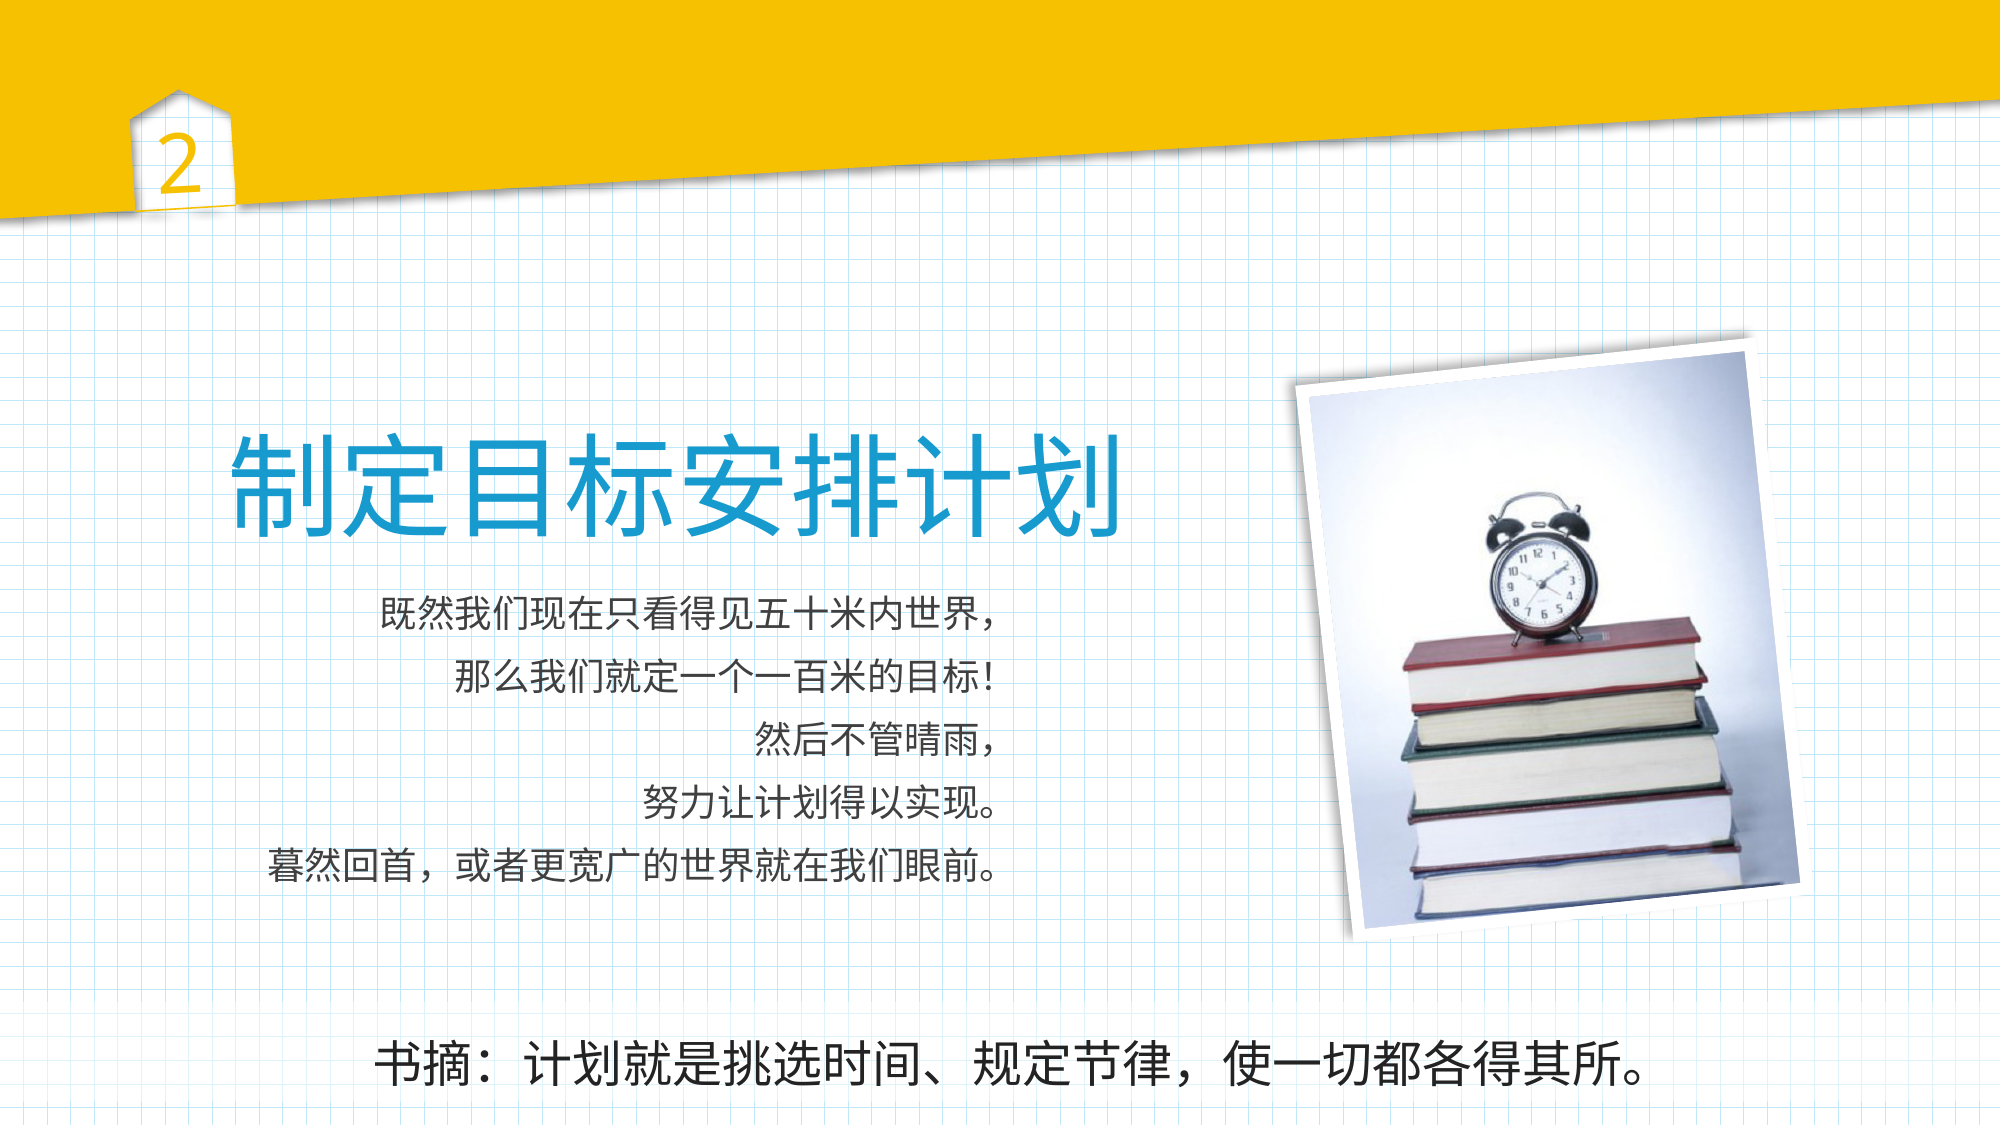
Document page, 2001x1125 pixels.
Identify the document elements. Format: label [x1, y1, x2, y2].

text_box [0, 0, 2000, 219]
picture [1310, 352, 1800, 928]
text_box [0, 1001, 2000, 1102]
text_box [207, 408, 1147, 891]
